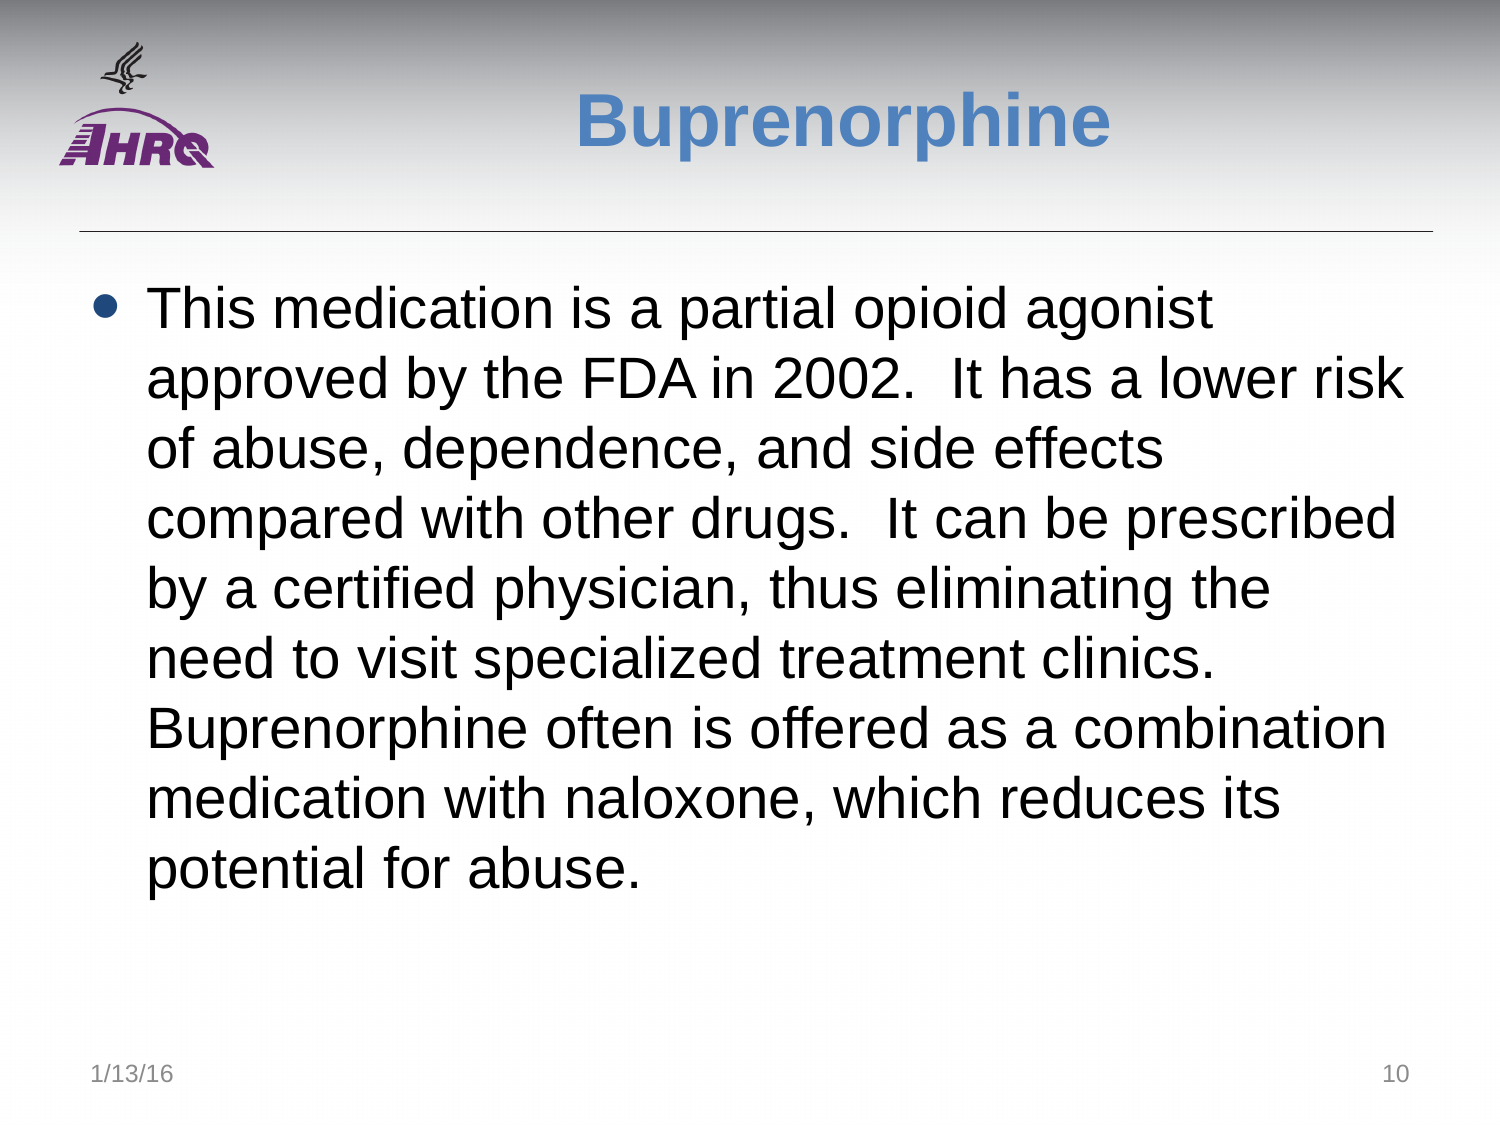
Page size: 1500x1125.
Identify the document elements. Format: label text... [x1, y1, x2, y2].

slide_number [75, 1042, 425, 1103]
picture [0, 0, 1500, 1125]
title Buprenorphine [262, 45, 1425, 188]
slide_number 10 [1074, 1042, 1425, 1103]
list This medication is a partial opioid agonist approved by the FDA in 2002. It has a lower risk of abuse, dependence, and side effects compared with other drugs. It can be prescribed by a certified physician, thus eliminating the need to visit specialized treatment clinics. Buprenorphine often is offered as a combination medication with naloxone, which reduces its potential for abuse. [75, 262, 1425, 1005]
